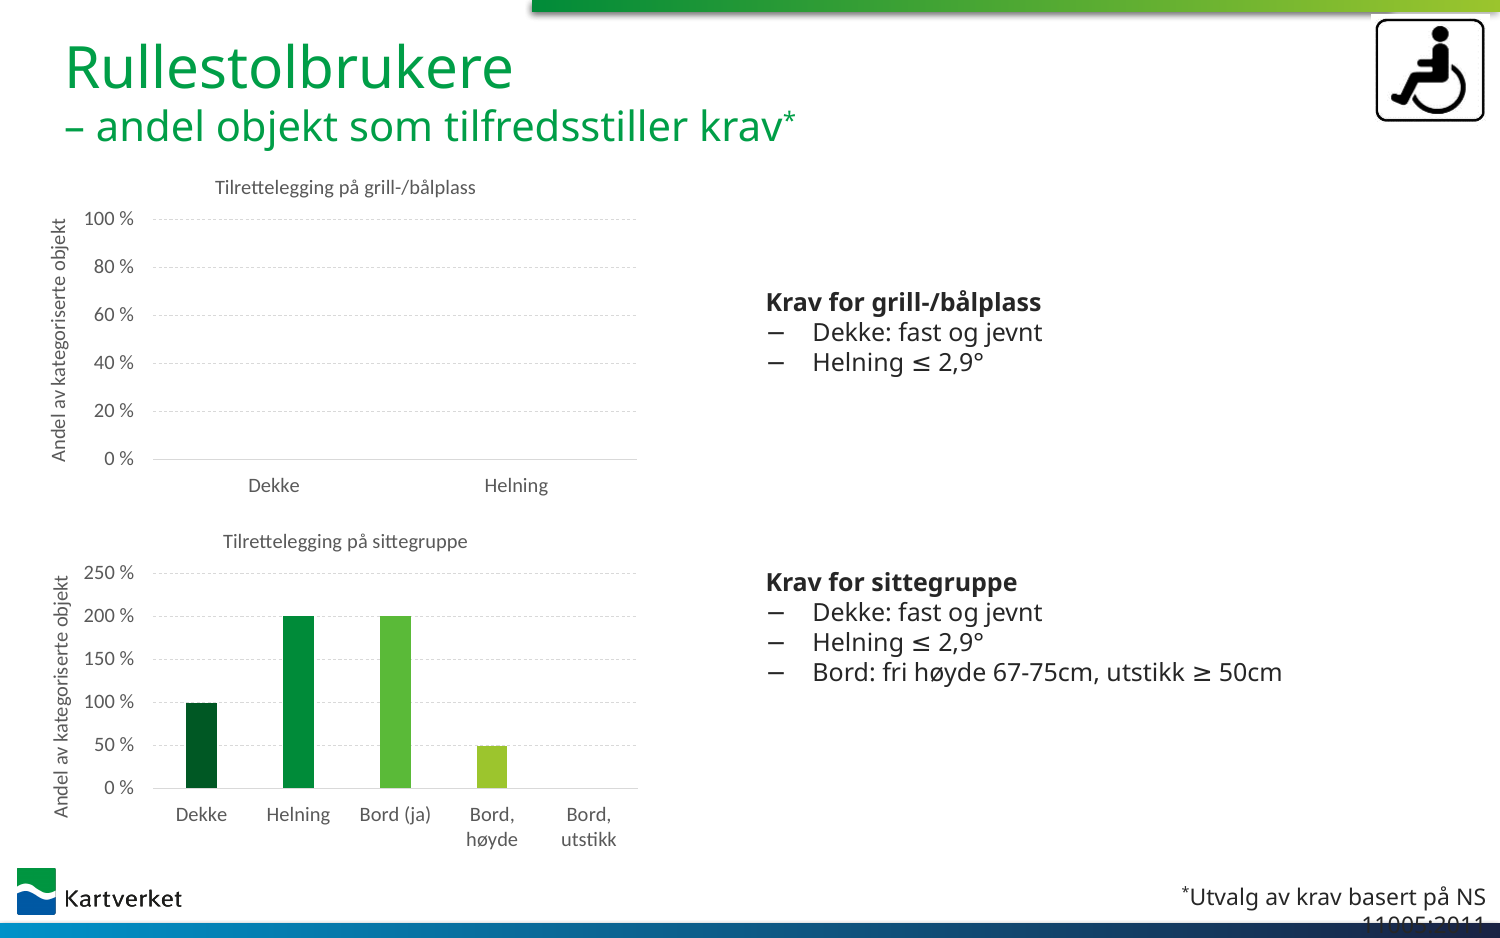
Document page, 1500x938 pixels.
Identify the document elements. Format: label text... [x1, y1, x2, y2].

text_box Rullestolbrukere – andel objekt som tilfredsstiller krav* [49, 14, 1431, 158]
text_box Krav for sittegruppe Dekke: fast og jevnt Helning ≤ 2,9° Bord: fri høyde 67-75cm, utstikk ≥ 50cm [750, 559, 1500, 694]
picture [41, 166, 650, 505]
text_box *Utvalg av krav basert på NS 11005:2011 [1068, 873, 1500, 938]
picture [41, 520, 650, 859]
picture [1371, 13, 1491, 127]
text_box Krav for grill-/bålplass Dekke: fast og jevnt Helning ≤ 2,9° [750, 279, 1452, 384]
